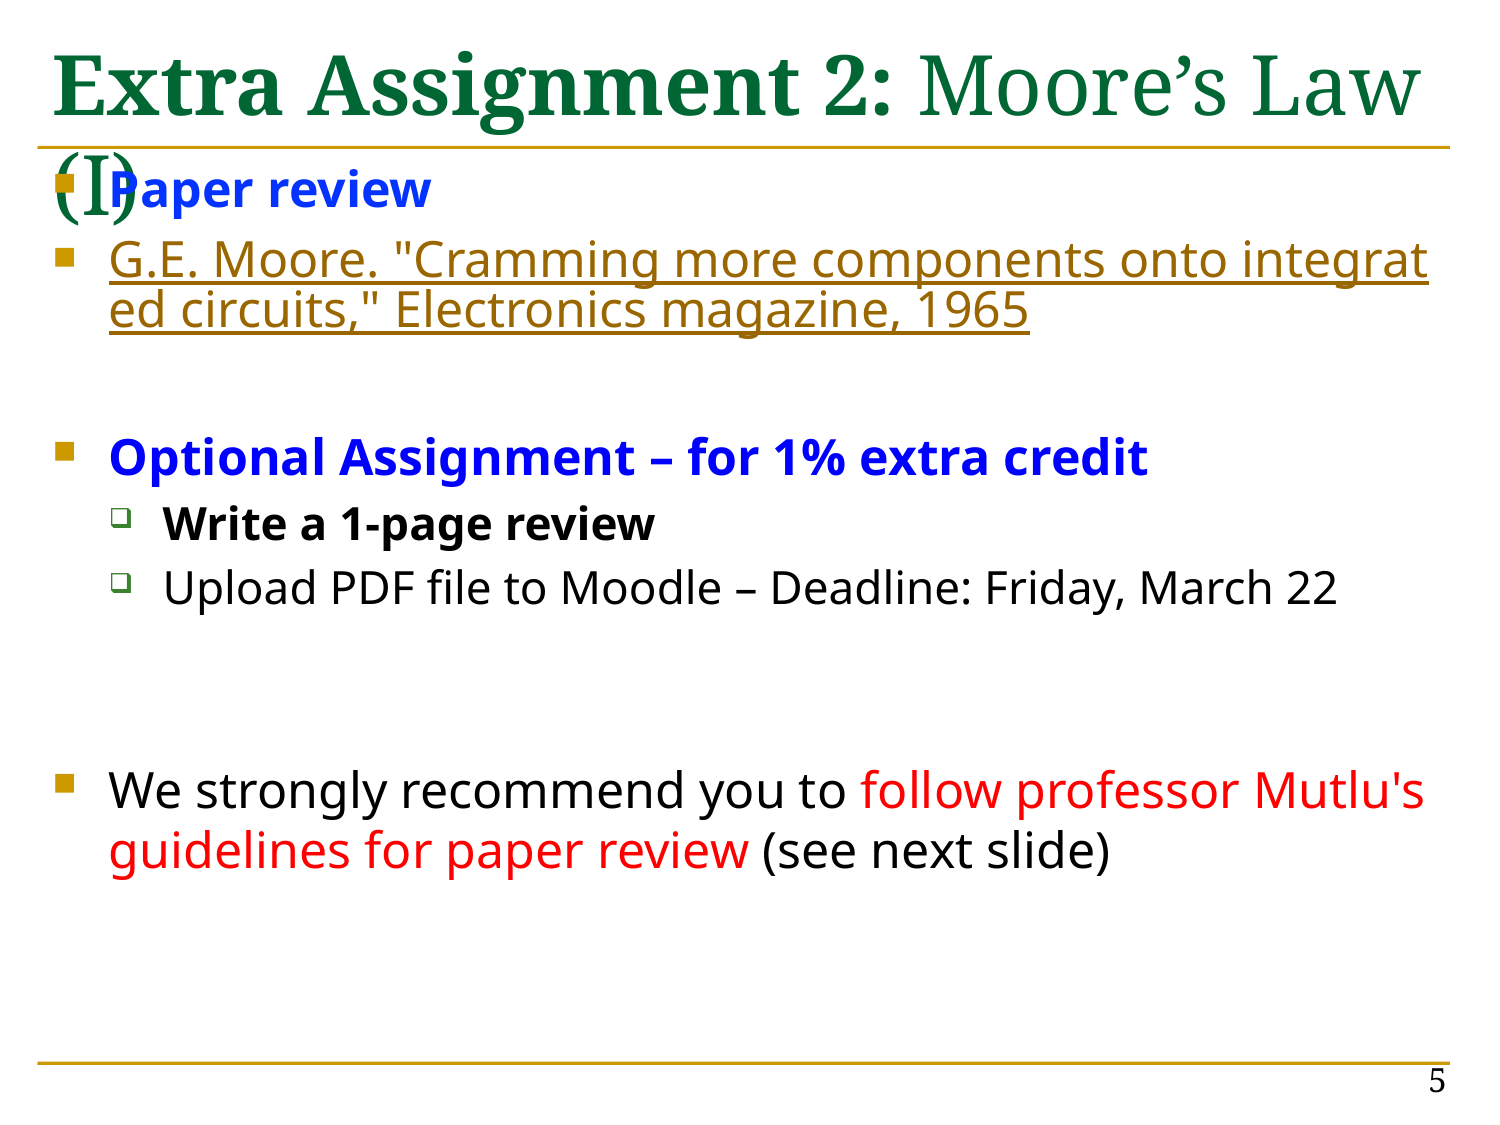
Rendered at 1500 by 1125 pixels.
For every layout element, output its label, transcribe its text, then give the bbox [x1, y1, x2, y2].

title Extra Assignment 2: Moore’s Law (I) [37, 24, 1450, 149]
slide_number 5 [1111, 1036, 1462, 1112]
list Paper review G.E. Moore. "Cramming more components onto integrated circuits," Electronics magazine, 1965 Optional Assignment – for 1% extra credit Write a 1-page review Upload PDF file to Moodle – Deadline: Friday, March 22 We strongly recommend you to follow professor Mutlu's guidelines for paper review (see next slide) [37, 149, 1450, 1002]
